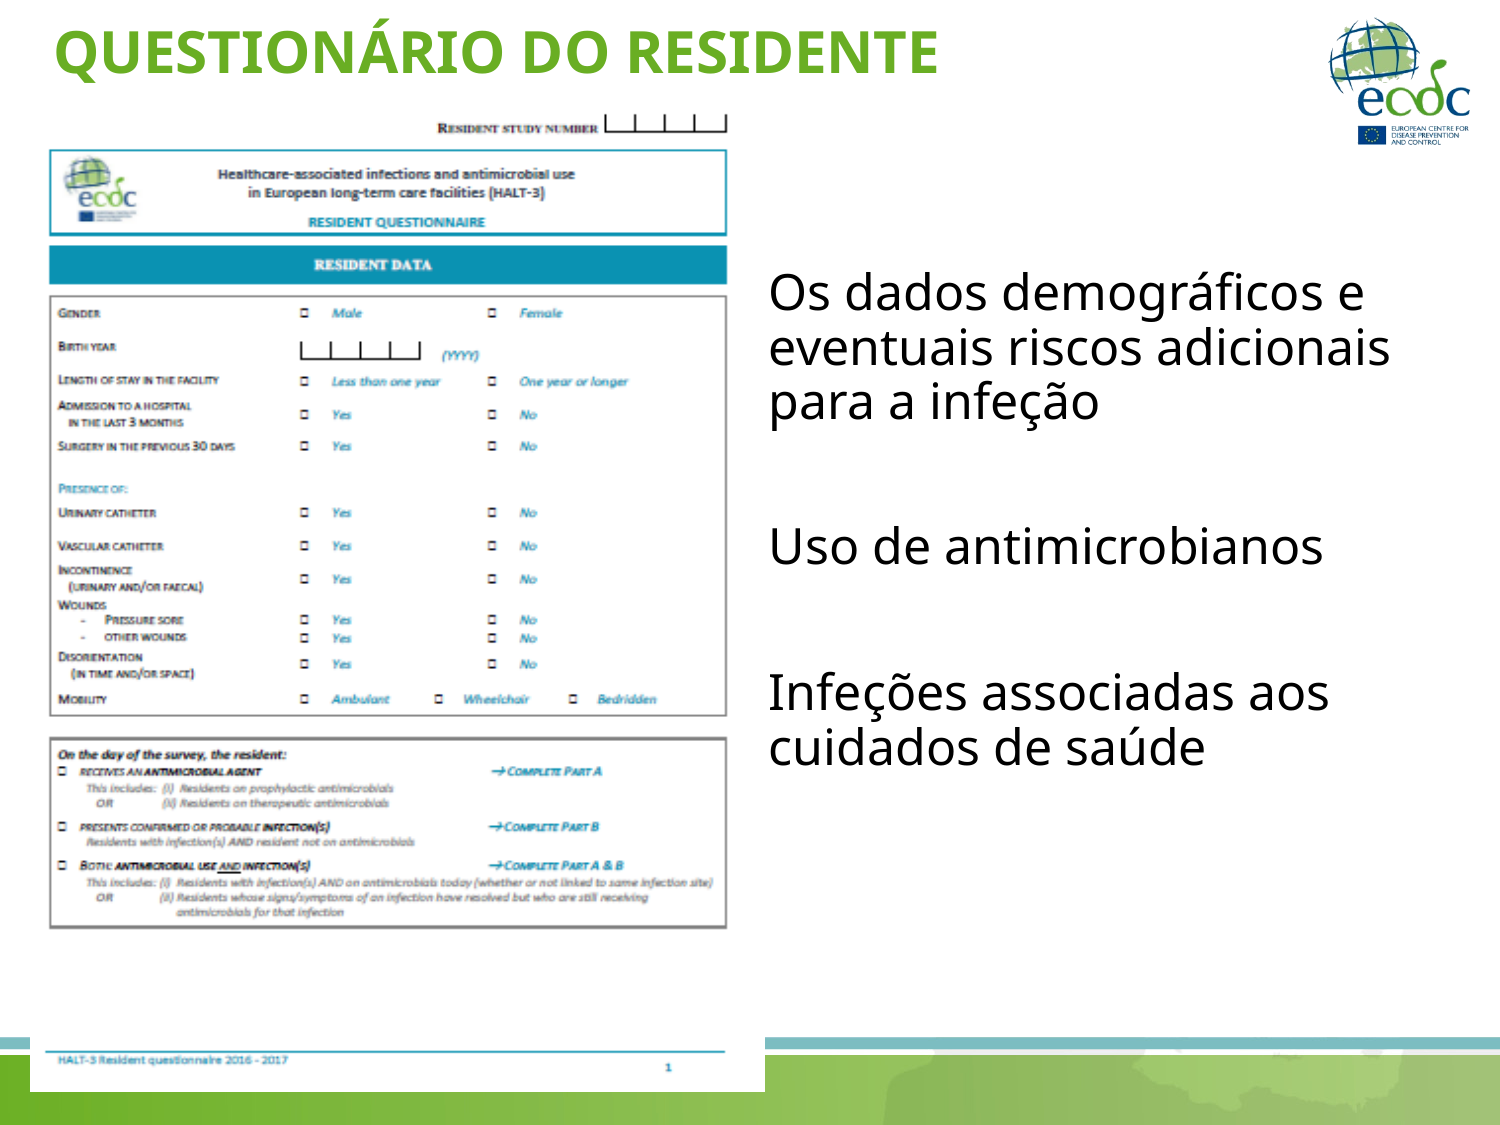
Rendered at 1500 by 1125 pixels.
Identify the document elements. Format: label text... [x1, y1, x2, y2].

title QUESTIONÁRIO DO RESIDENTE [53, 23, 1404, 159]
picture [1328, 17, 1473, 148]
list Os dados demográficos e eventuais riscos adicionais para a infeção Uso de antimicrobianos Infeções associadas aos cuidados de saúde [769, 266, 1452, 884]
picture [0, 86, 1500, 1125]
